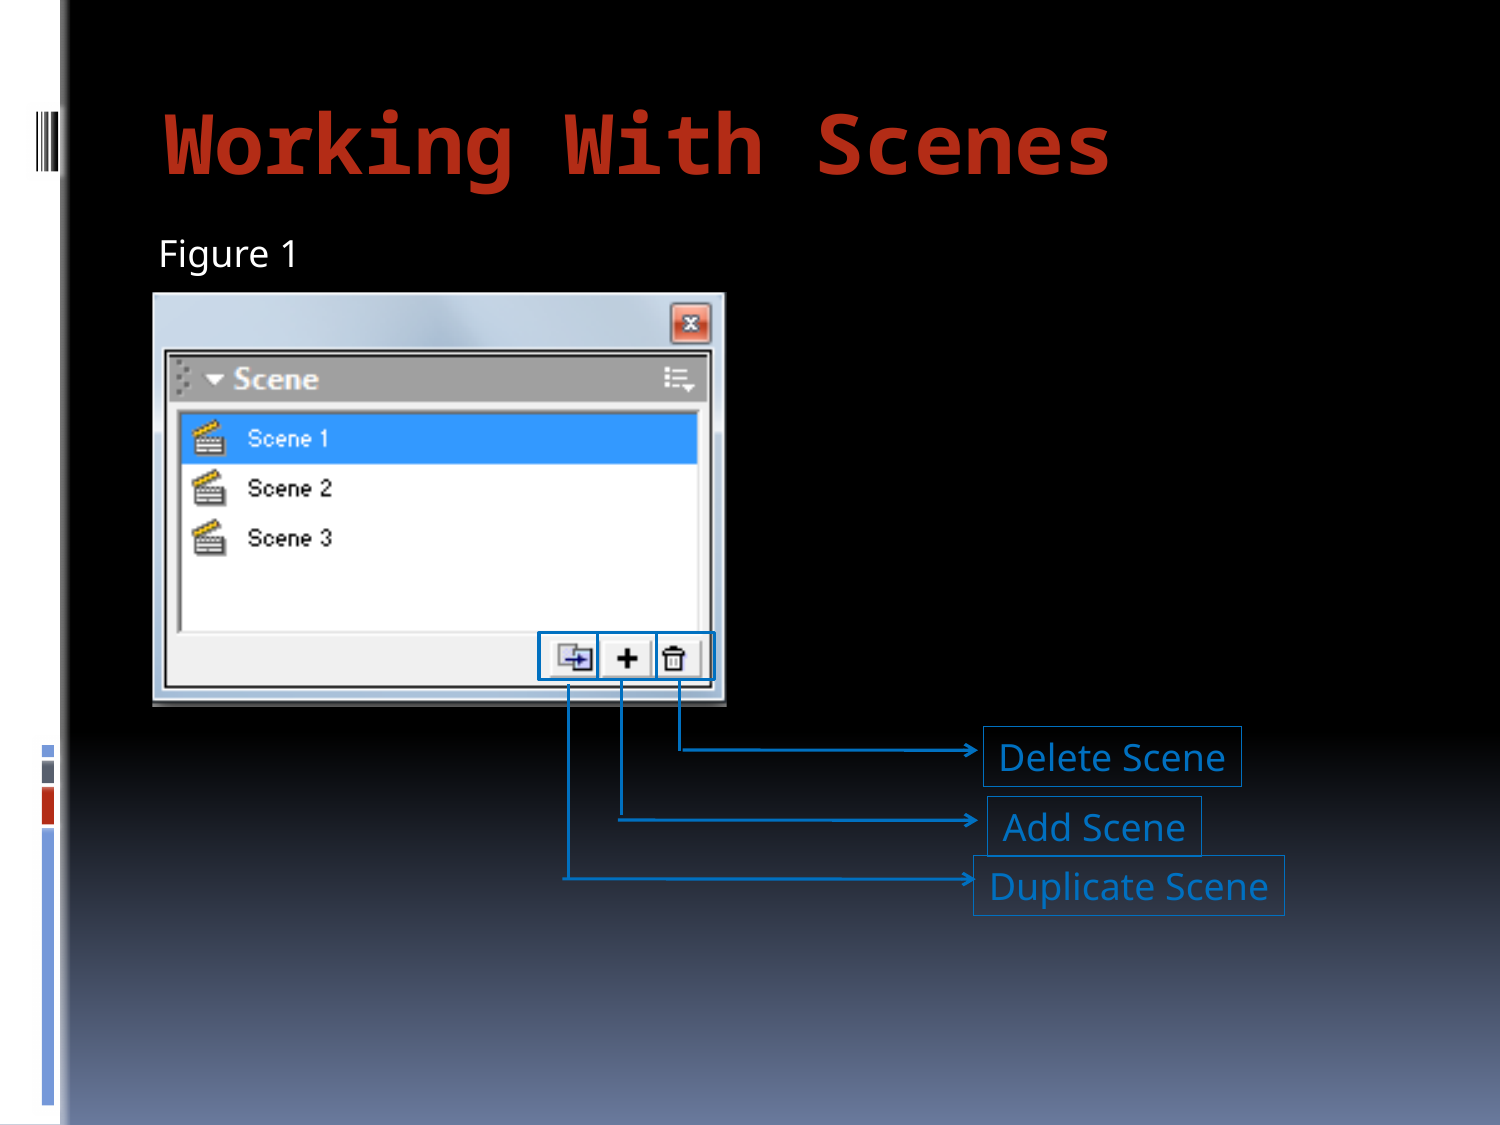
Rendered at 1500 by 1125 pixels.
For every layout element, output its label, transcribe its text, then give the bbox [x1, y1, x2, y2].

text_box Delete Scene [983, 726, 1242, 787]
title Working With Scenes [150, 83, 1425, 234]
text_box Add Scene [987, 796, 1202, 857]
text_box Figure 1 [143, 222, 316, 283]
text_box Duplicate Scene [973, 855, 1285, 916]
picture [151, 292, 727, 707]
